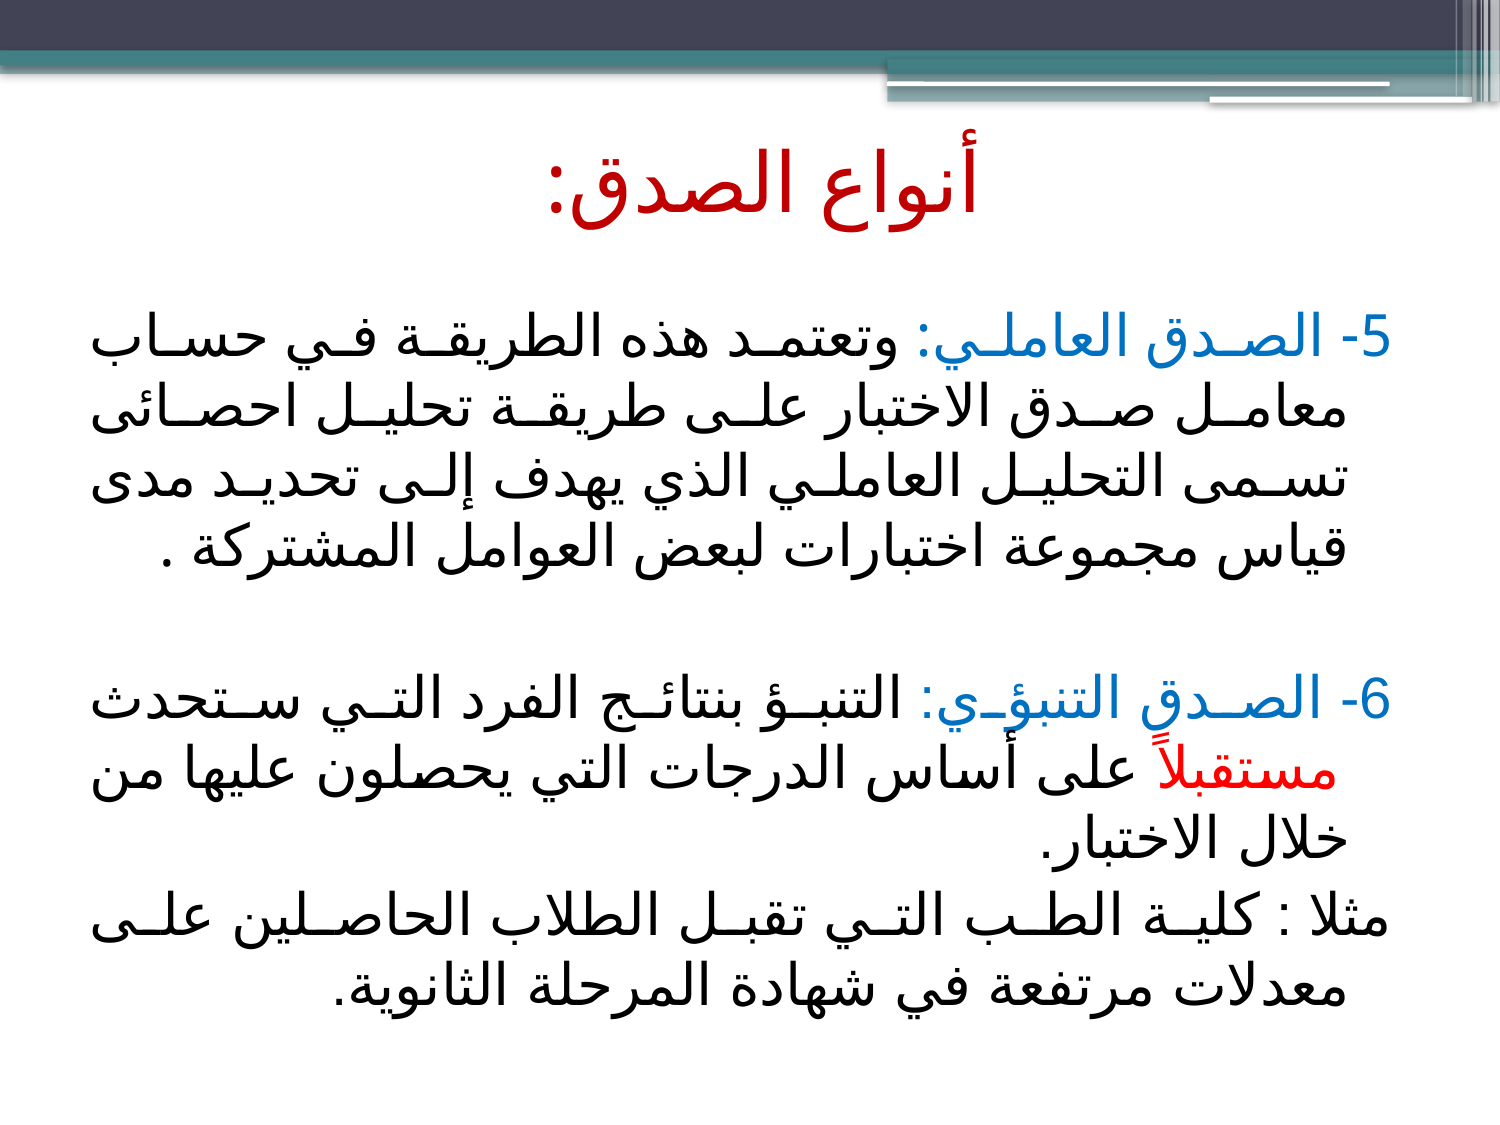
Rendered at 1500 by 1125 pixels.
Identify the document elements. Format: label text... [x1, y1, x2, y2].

list 5- الصدق العاملي: وتعتمد هذه الطريقة في حساب معامل صدق الاختبار على طريقة تحليل احصائى تسمى التحليل العاملي الذي يهدف إلى تحديد مدى قياس مجموعة اختبارات لبعض العوامل المشتركة . 6- الصدق التنبؤي: التنبؤ بنتائج الفرد التي ستحدث مستقبلاً على أساس الدرجات التي يحصلون عليها من خلال الاختبار. مثلا : كلية الطب التي تقبل الطلاب الحاصلين على معدلات مرتفعة في شهادة المرحلة الثانوية. [75, 290, 1425, 1079]
title أنواع الصدق: [88, 113, 1439, 245]
